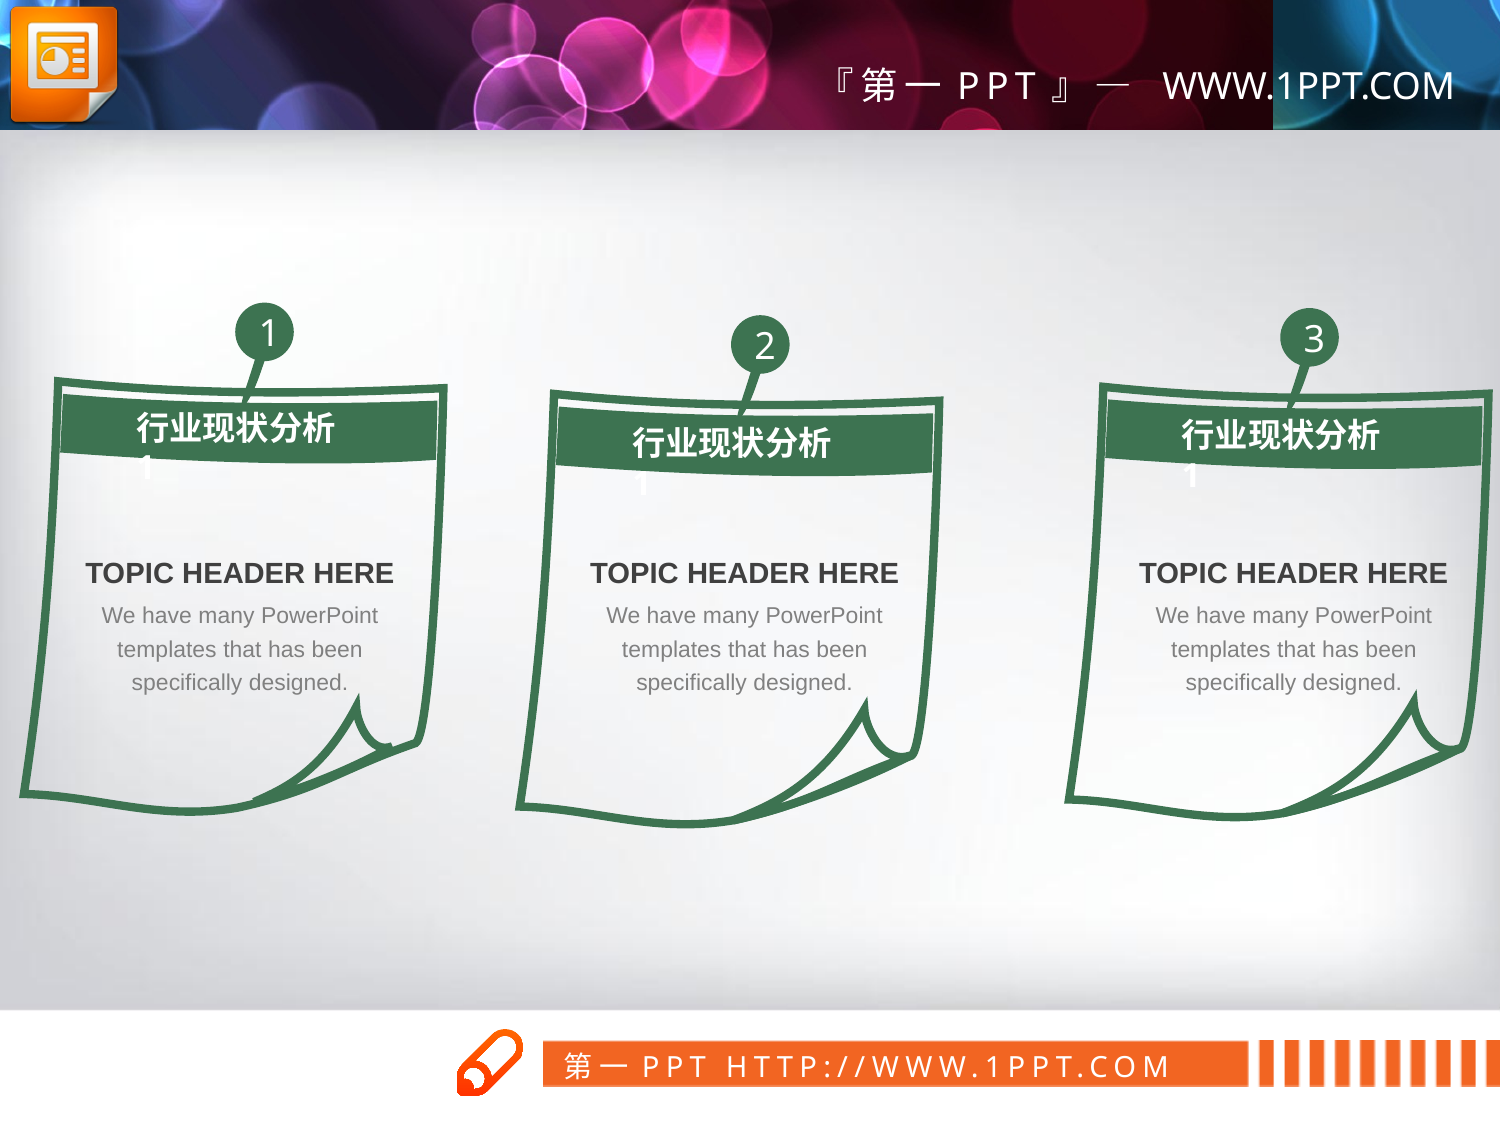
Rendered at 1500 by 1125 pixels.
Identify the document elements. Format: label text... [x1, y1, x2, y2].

text_box [253, 707, 393, 803]
text_box [242, 360, 265, 399]
text_box [1068, 386, 1489, 818]
text_box [519, 393, 940, 825]
picture [0, 0, 1500, 1012]
text_box [737, 373, 761, 414]
text_box [376, 400, 438, 463]
text_box 3 [1280, 308, 1339, 367]
text_box [23, 381, 444, 812]
text_box [872, 413, 934, 476]
text_box TOPIC HEADER HERE We have many PowerPoint templates that has been specifically designed. [68, 547, 412, 695]
text_box 行业现状分析1 [121, 399, 376, 494]
picture [543, 1040, 1500, 1087]
text_box 1 [235, 302, 294, 362]
text_box 行业现状分析1 [1166, 406, 1421, 502]
text_box [1421, 406, 1483, 469]
text_box TOPIC HEADER HERE We have many PowerPoint templates that has been specifically designed. [573, 547, 917, 695]
text_box [1282, 702, 1460, 814]
text_box 行业现状分析1 [617, 414, 872, 510]
text_box [1105, 399, 1213, 463]
text_box [555, 406, 687, 470]
text_box [732, 709, 911, 821]
text_box TOPIC HEADER HERE We have many PowerPoint templates that has been specifically designed. [1122, 547, 1466, 695]
text_box 2 [731, 315, 790, 374]
text_box [1287, 365, 1310, 406]
text_box [60, 393, 137, 457]
